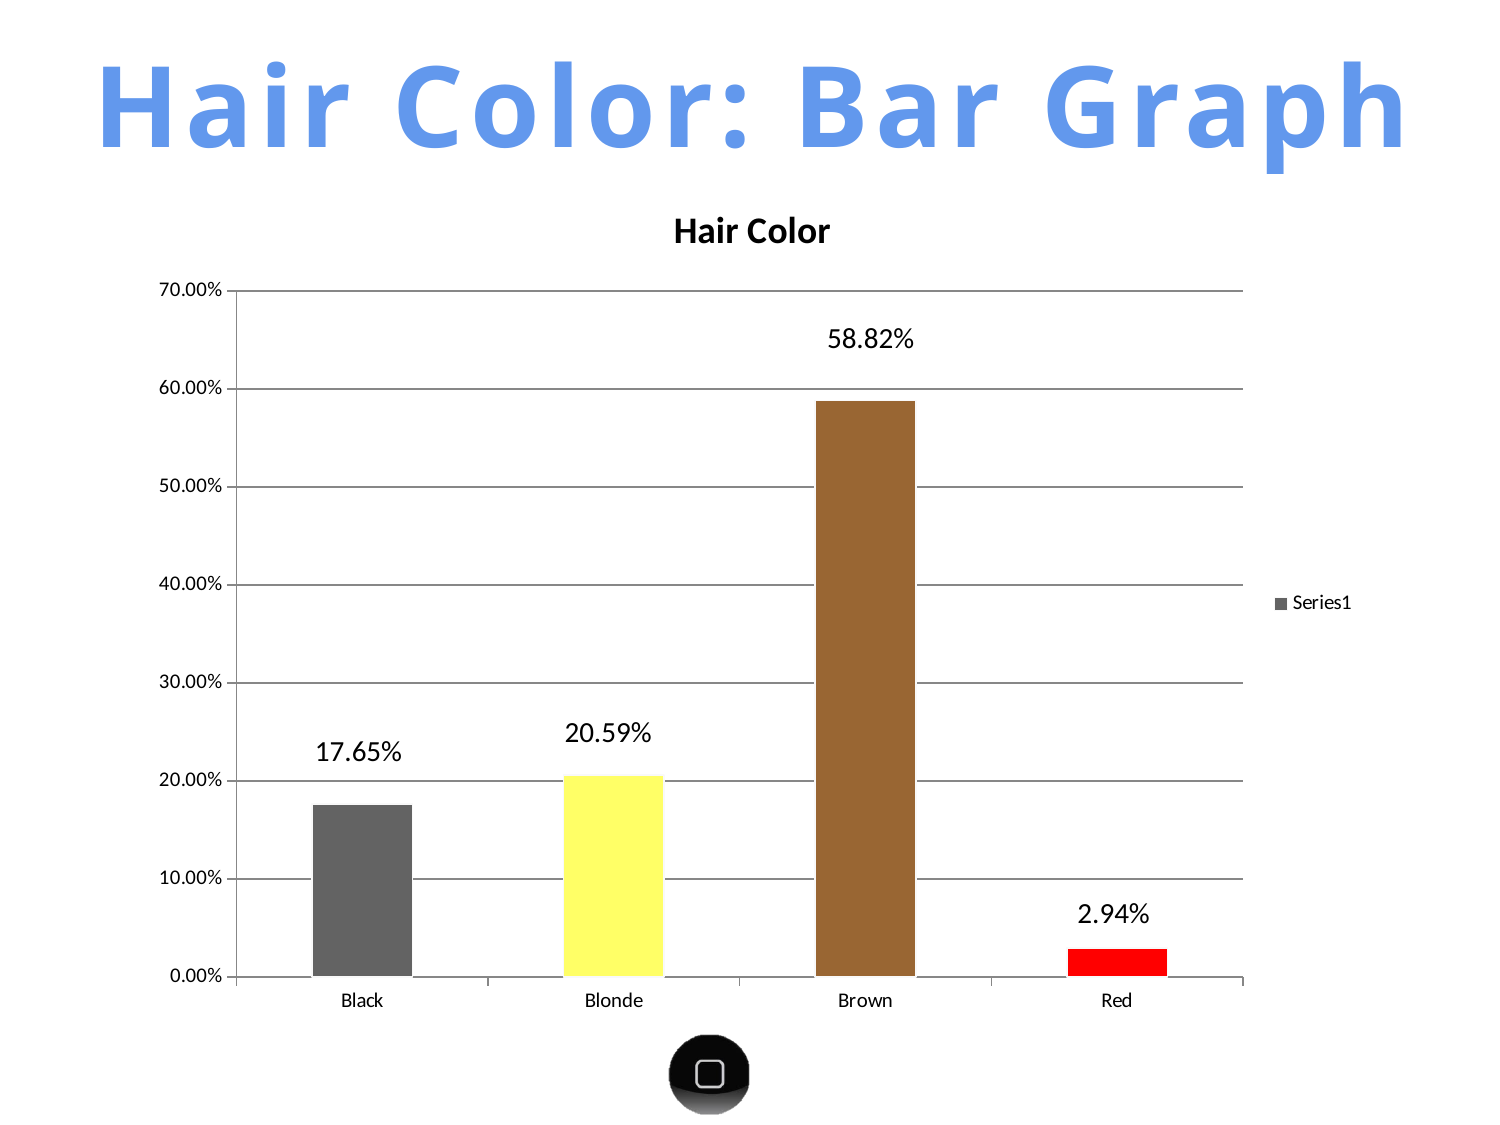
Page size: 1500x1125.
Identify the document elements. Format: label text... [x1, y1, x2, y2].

chart [133, 178, 1372, 1030]
picture [659, 1024, 760, 1125]
text_box Hair Color: Bar Graph [78, 27, 1428, 178]
